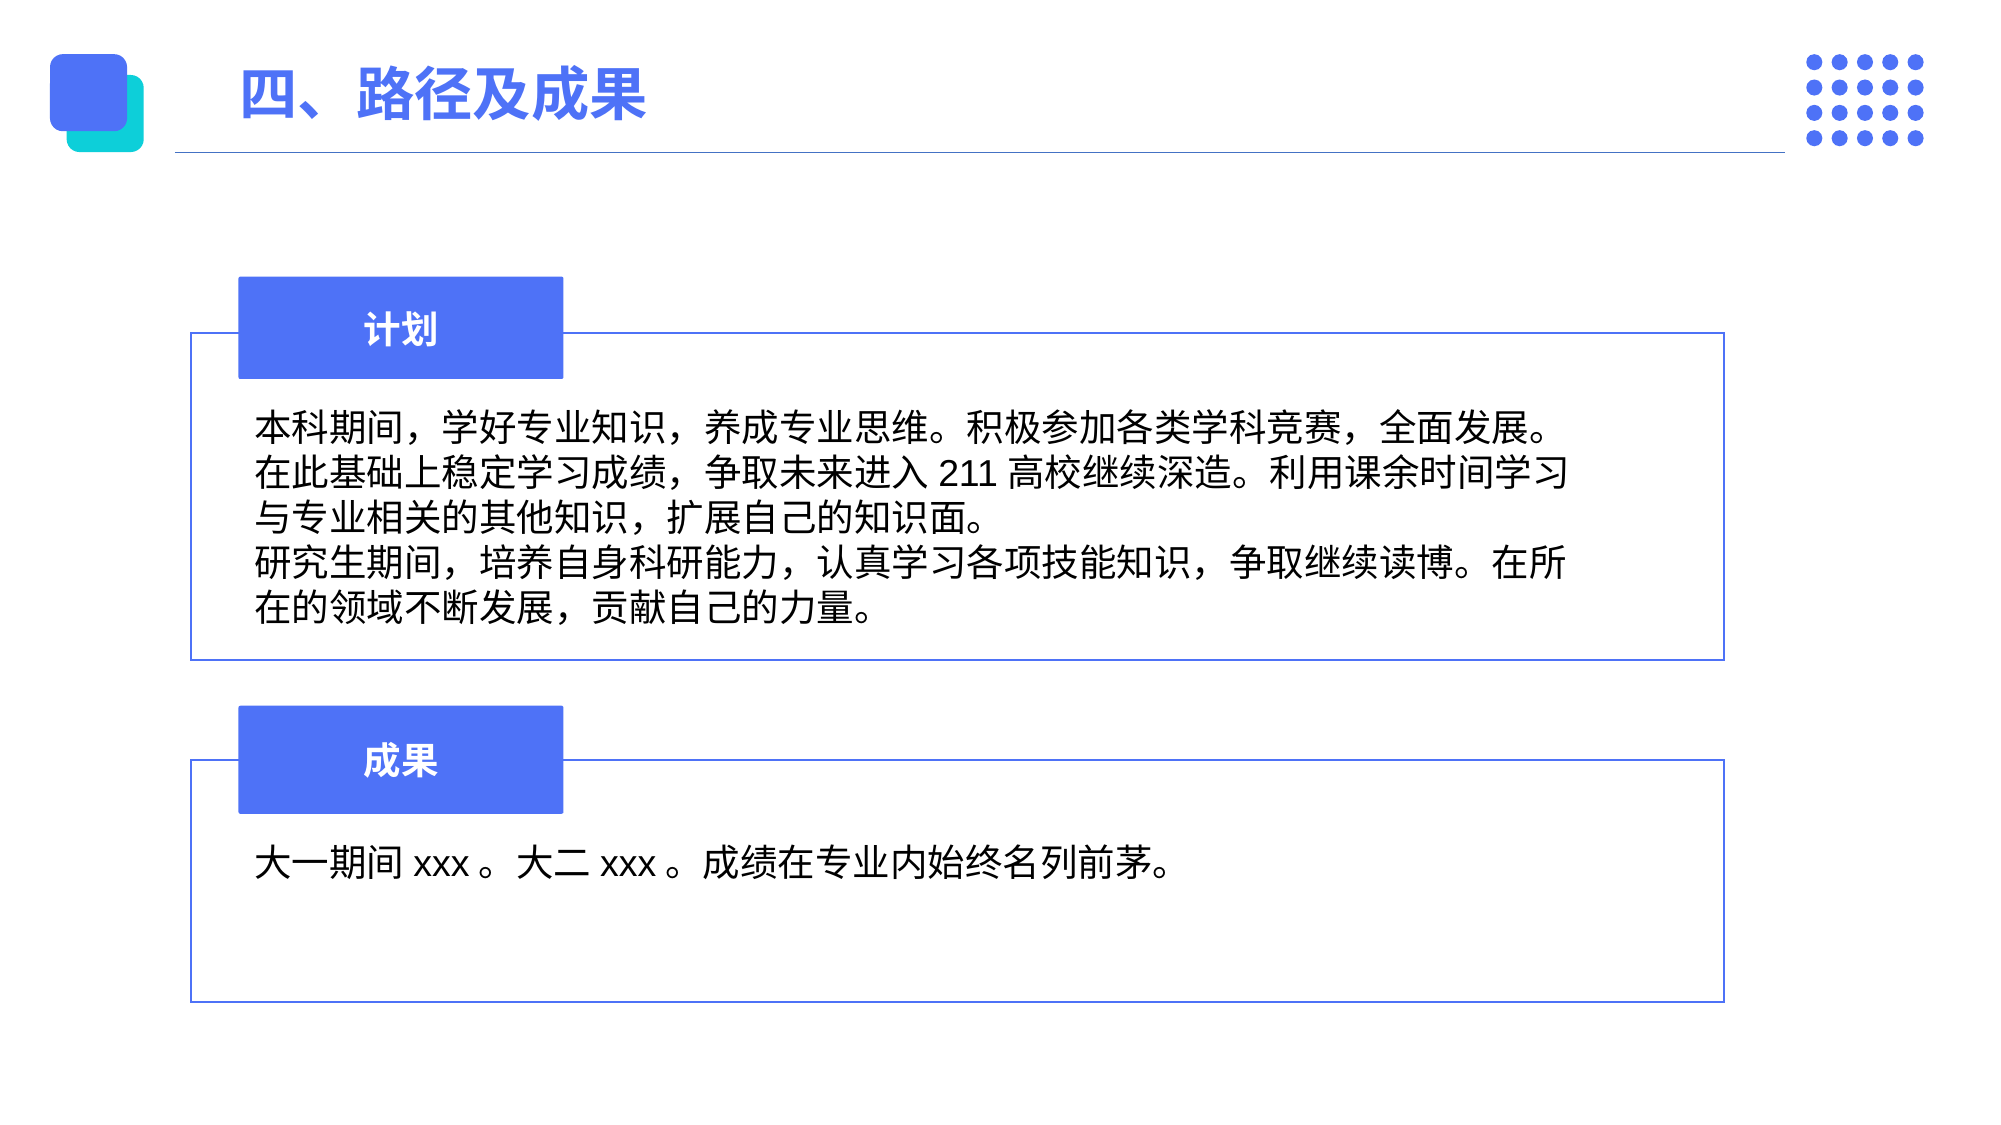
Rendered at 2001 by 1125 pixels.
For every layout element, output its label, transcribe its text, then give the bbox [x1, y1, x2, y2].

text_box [199, 706, 603, 813]
text_box 四、路径及成果 [224, 49, 761, 135]
text_box [190, 759, 1725, 1003]
text_box [190, 332, 1725, 661]
text_box 大一期间xxx。大二xxx。成绩在专业内始终名列前茅。 [239, 831, 1675, 892]
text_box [239, 277, 563, 378]
